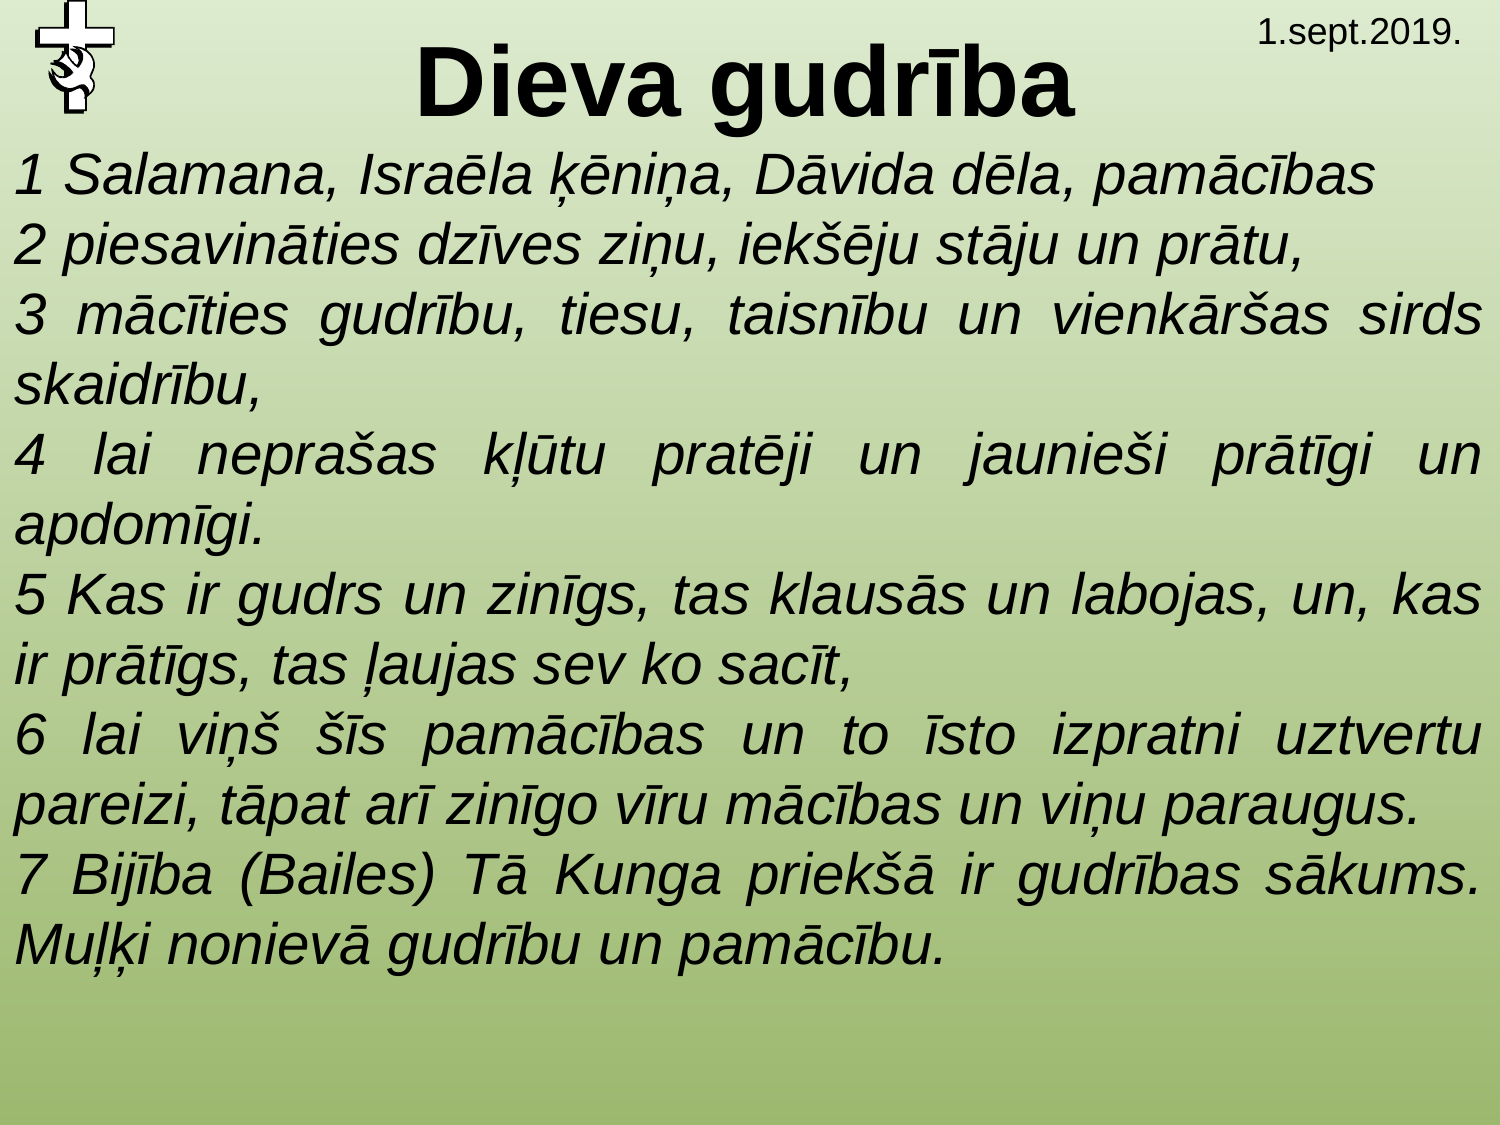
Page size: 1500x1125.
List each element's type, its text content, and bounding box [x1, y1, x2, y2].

text_box 1 Salamana, Israēla ķēniņa, Dāvida dēla, pamācības 2 piesavināties dzīves ziņu, iekšēju stāju un prātu, 3 mācīties gudrību, tiesu, taisnību un vienkāršas sirds skaidrību, 4 lai neprašas kļūtu pratēji un jaunieši prātīgi un apdomīgi. 5 Kas ir gudrs un zinīgs, tas klausās un labojas, un, kas ir prātīgs, tas ļaujas sev ko sacīt, 6 lai viņš šīs pamācības un to īsto izpratni uztvertu pareizi, tāpat arī zinīgo vīru mācības un viņu paraugus. 7 Bijība (Bailes) Tā Kunga priekšā ir gudrības sākums. Muļķi nonievā gudrību un pamācību. [0, 128, 1500, 984]
title Dieva gudrība [70, 0, 1421, 128]
text_box 1.sept.2019. [1421, 0, 1500, 60]
picture [34, 0, 116, 114]
